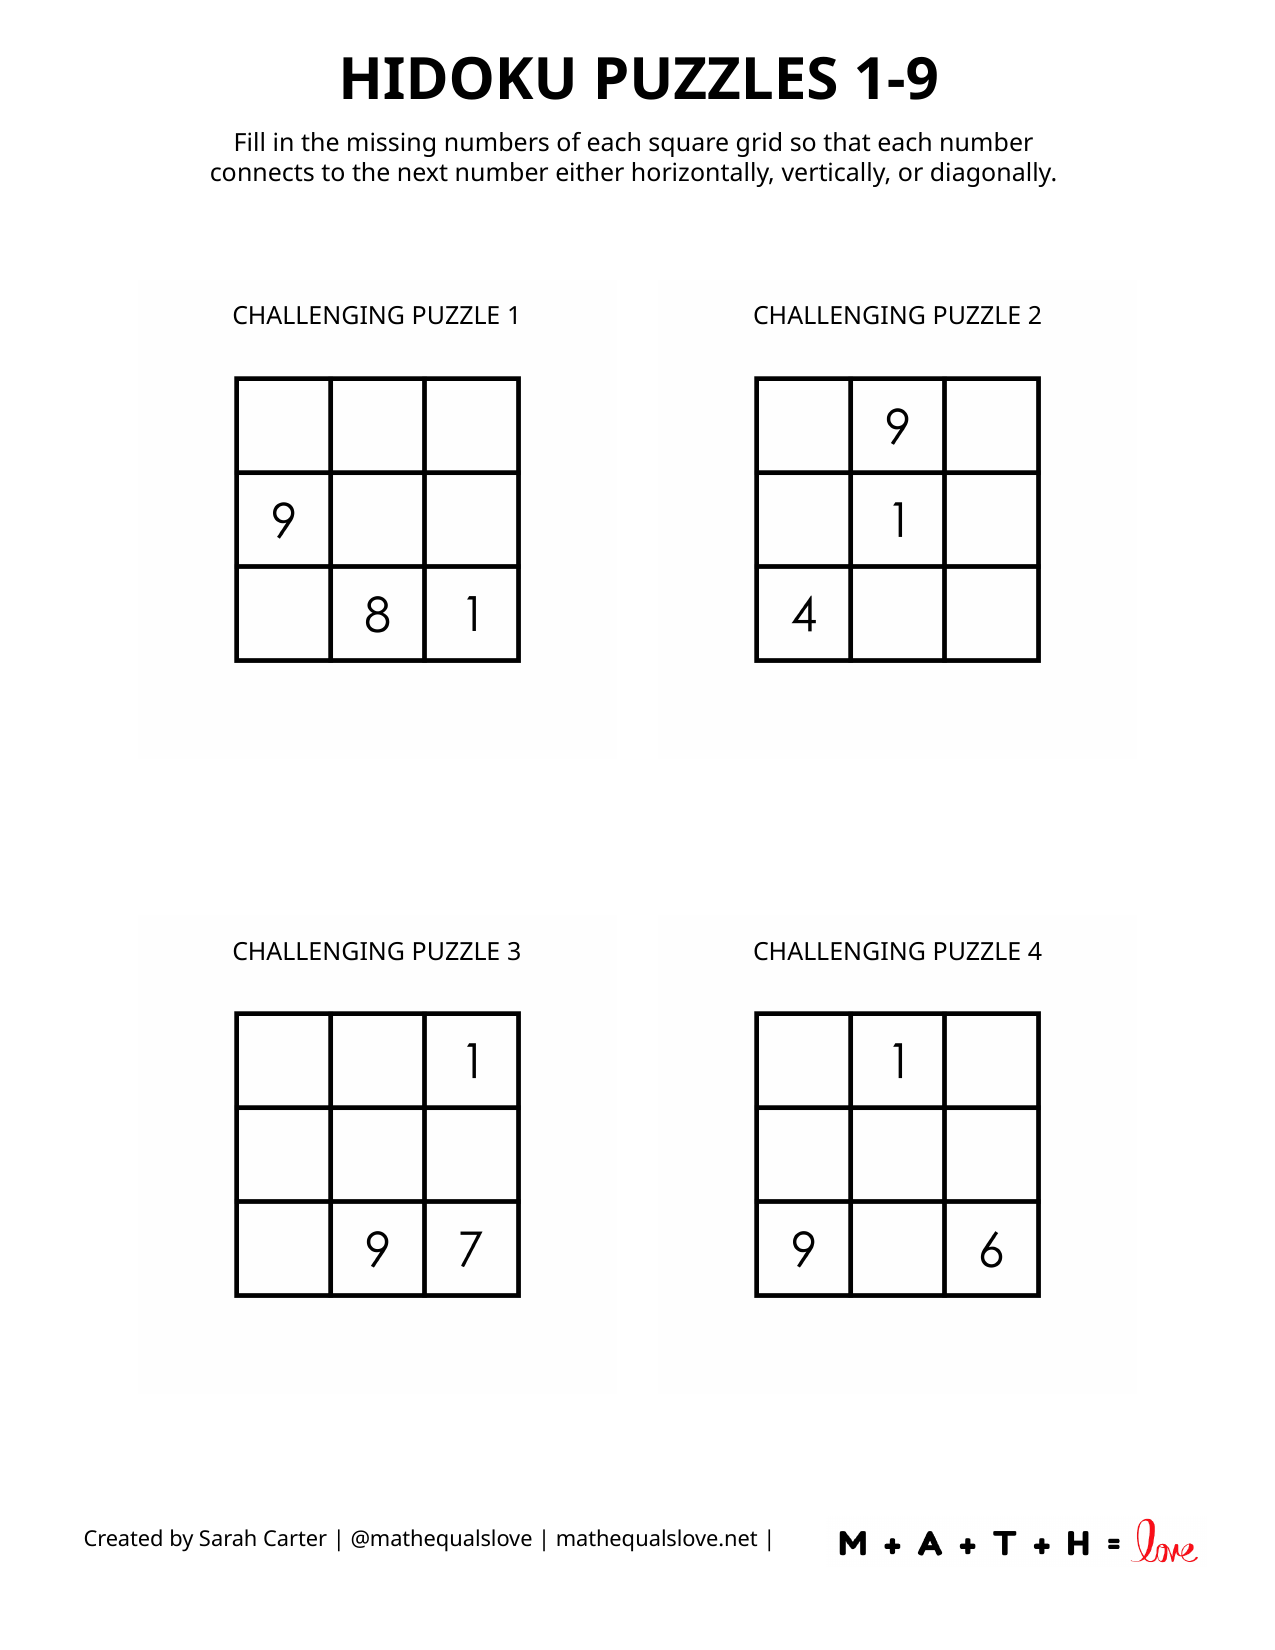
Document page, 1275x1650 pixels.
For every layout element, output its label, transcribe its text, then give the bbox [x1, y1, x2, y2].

picture [658, 915, 1138, 1395]
picture [137, 280, 617, 760]
picture [826, 1516, 1207, 1568]
text_box Fill in the missing numbers of each square grid so that each number connects to the next number either horizontally, vertically, or diagonally. [0, 118, 1275, 194]
picture [137, 915, 617, 1395]
text_box HIDOKU PUZZLES 1-9 [66, 33, 1211, 118]
text_box Created by Sarah Carter | @mathequalslove | mathequalslove.net | [68, 1516, 826, 1558]
picture [658, 280, 1138, 760]
